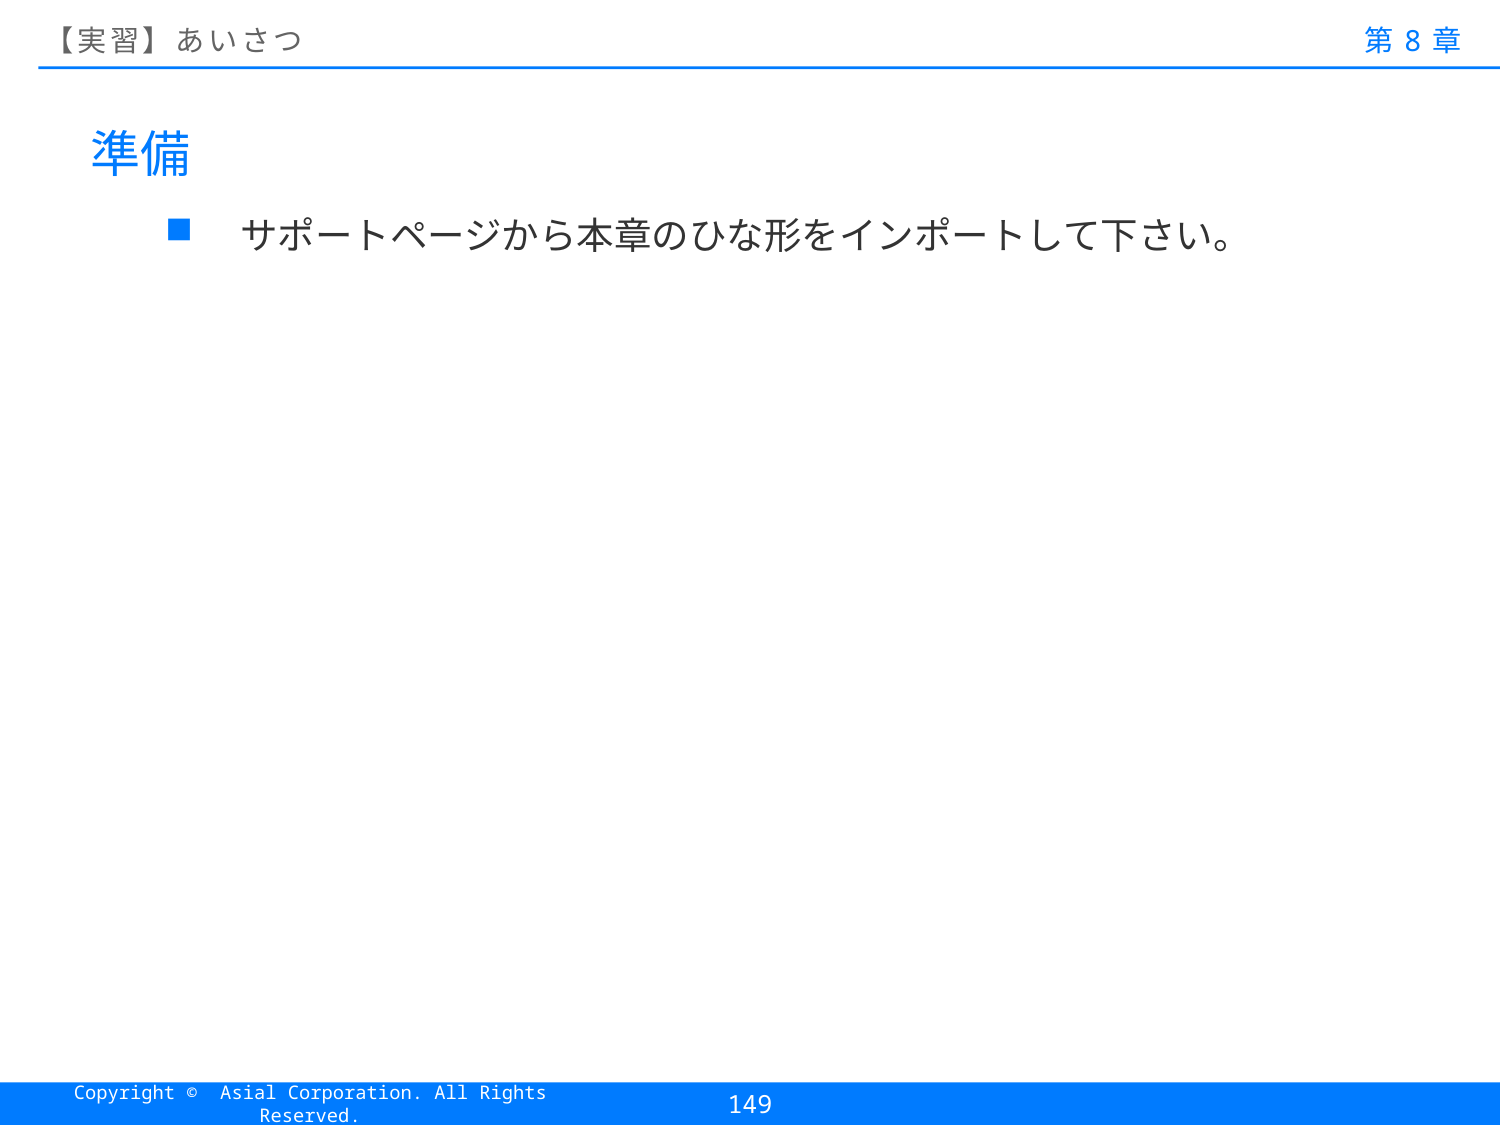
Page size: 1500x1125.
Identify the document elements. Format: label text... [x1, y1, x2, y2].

title 【実習】あいさつ [29, 7, 702, 72]
list 準備 サポートページから本章のひな形をインポートして下さい。 [75, 84, 1425, 988]
list 第8章 [702, 7, 1477, 72]
slide_number 149 [581, 1075, 919, 1125]
